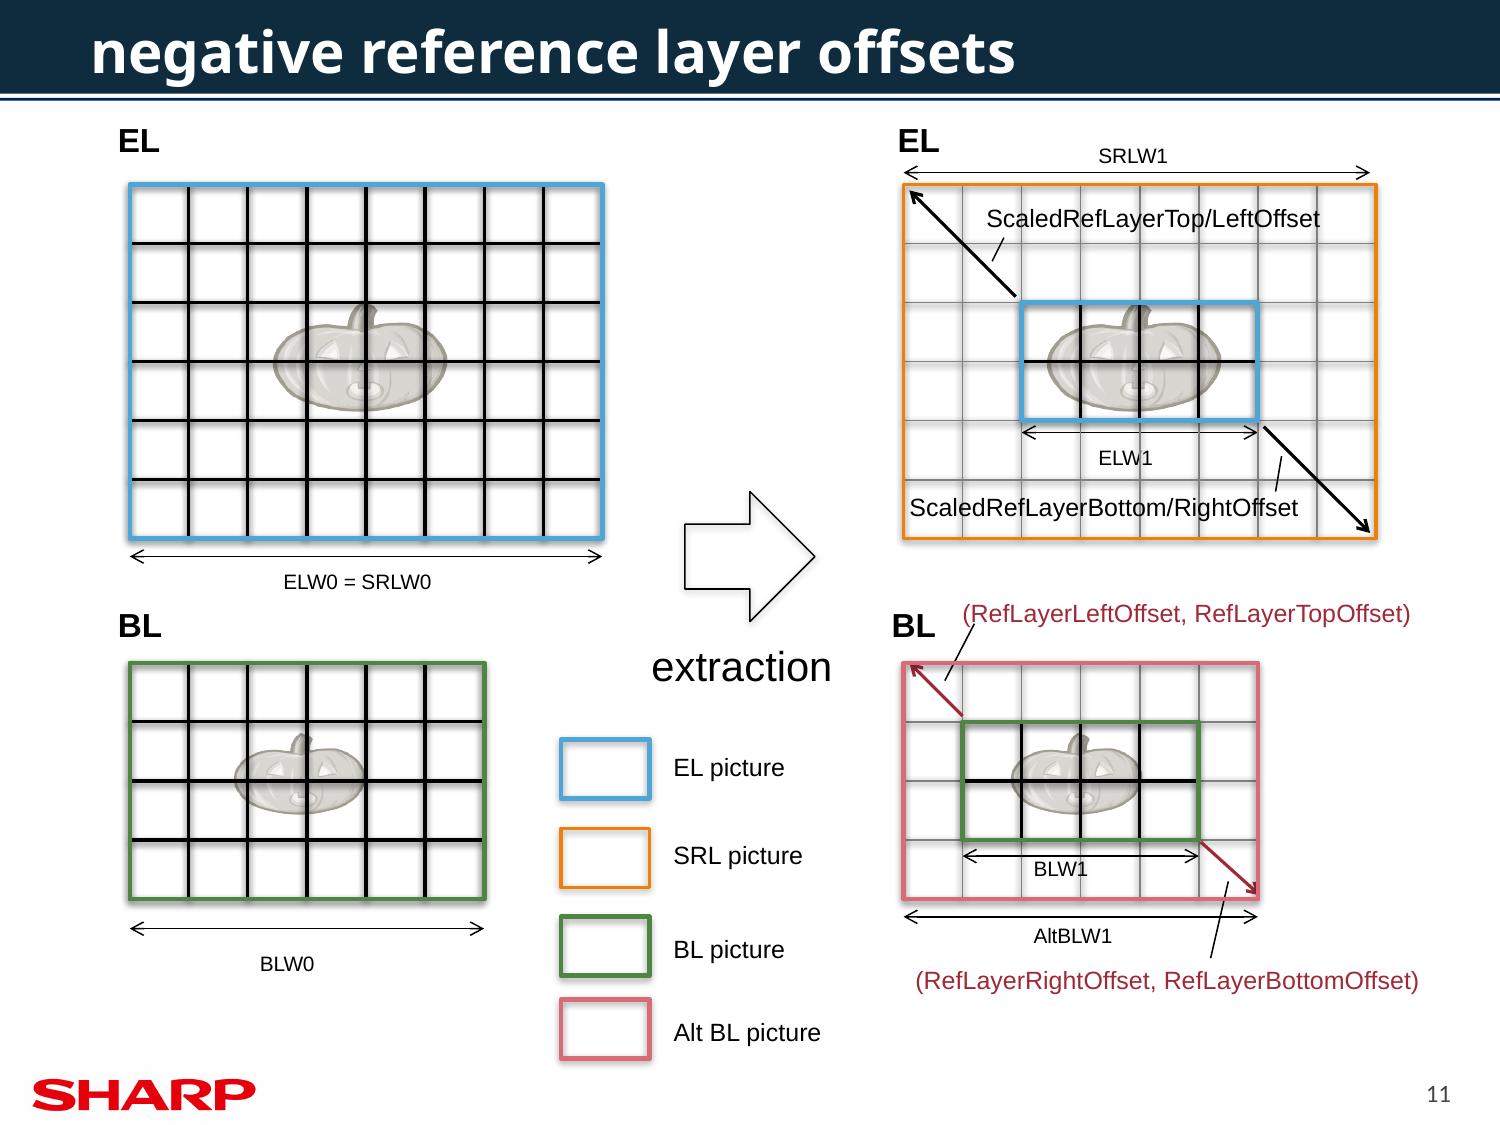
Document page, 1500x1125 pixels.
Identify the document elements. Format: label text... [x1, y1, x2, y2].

text_box Alt BL picture [667, 1010, 828, 1053]
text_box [909, 190, 1016, 297]
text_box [1200, 841, 1261, 896]
text_box EL picture [667, 745, 792, 788]
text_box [1210, 881, 1229, 959]
text_box BL [112, 597, 201, 650]
picture [17, 1064, 271, 1125]
picture [1009, 733, 1144, 815]
text_box SRL picture [667, 834, 810, 876]
text_box ELW0 = SRLW0 [277, 565, 508, 600]
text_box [909, 662, 963, 717]
text_box [560, 916, 650, 977]
text_box [1021, 302, 1259, 421]
text_box AltBLW1 [1027, 926, 1164, 954]
text_box BL picture [667, 927, 792, 970]
text_box [684, 490, 816, 623]
text_box SRLW1 [1092, 137, 1229, 171]
title negative reference layer offsets [74, 15, 1426, 85]
picture [232, 733, 367, 815]
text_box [944, 623, 975, 681]
text_box (RefLayerRightOffset, RefLayerBottomOffset) [909, 958, 1441, 1000]
text_box (RefLayerLeftOffset, RefLayerTopOffset) [956, 592, 1465, 634]
text_box EL [891, 113, 981, 166]
slide_number 11 [1345, 1062, 1467, 1108]
picture [1045, 302, 1223, 412]
text_box [560, 827, 650, 888]
text_box extraction [602, 633, 839, 696]
text_box [560, 999, 650, 1059]
text_box EL [112, 113, 201, 166]
text_box [903, 184, 1377, 540]
text_box [129, 662, 485, 900]
text_box [560, 739, 650, 799]
picture [271, 302, 449, 412]
text_box [903, 662, 1259, 900]
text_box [1263, 426, 1371, 534]
text_box BLW0 [253, 944, 390, 982]
text_box BL [885, 597, 956, 650]
text_box [129, 184, 603, 540]
